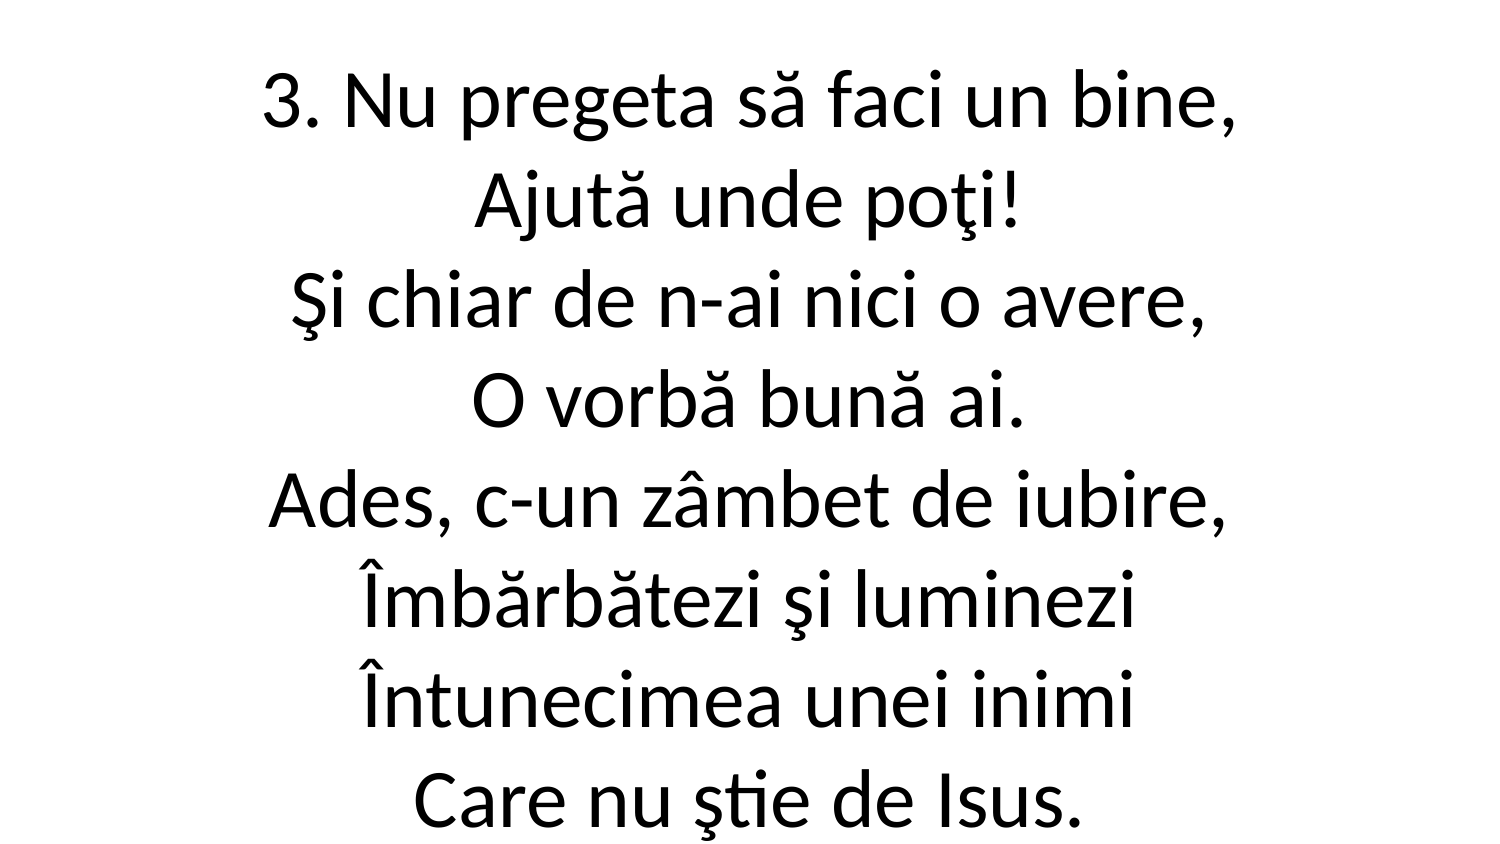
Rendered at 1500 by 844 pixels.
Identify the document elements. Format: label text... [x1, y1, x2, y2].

text_box 3. Nu pregeta să faci un bine, Ajută unde poţi! Şi chiar de n-ai nici o avere, O vorbă bună ai. Ades, c-un zâmbet de iubire, Îmbărbătezi şi luminezi Întunecimea unei inimi Care nu ştie de Isus. [245, 0, 1255, 844]
